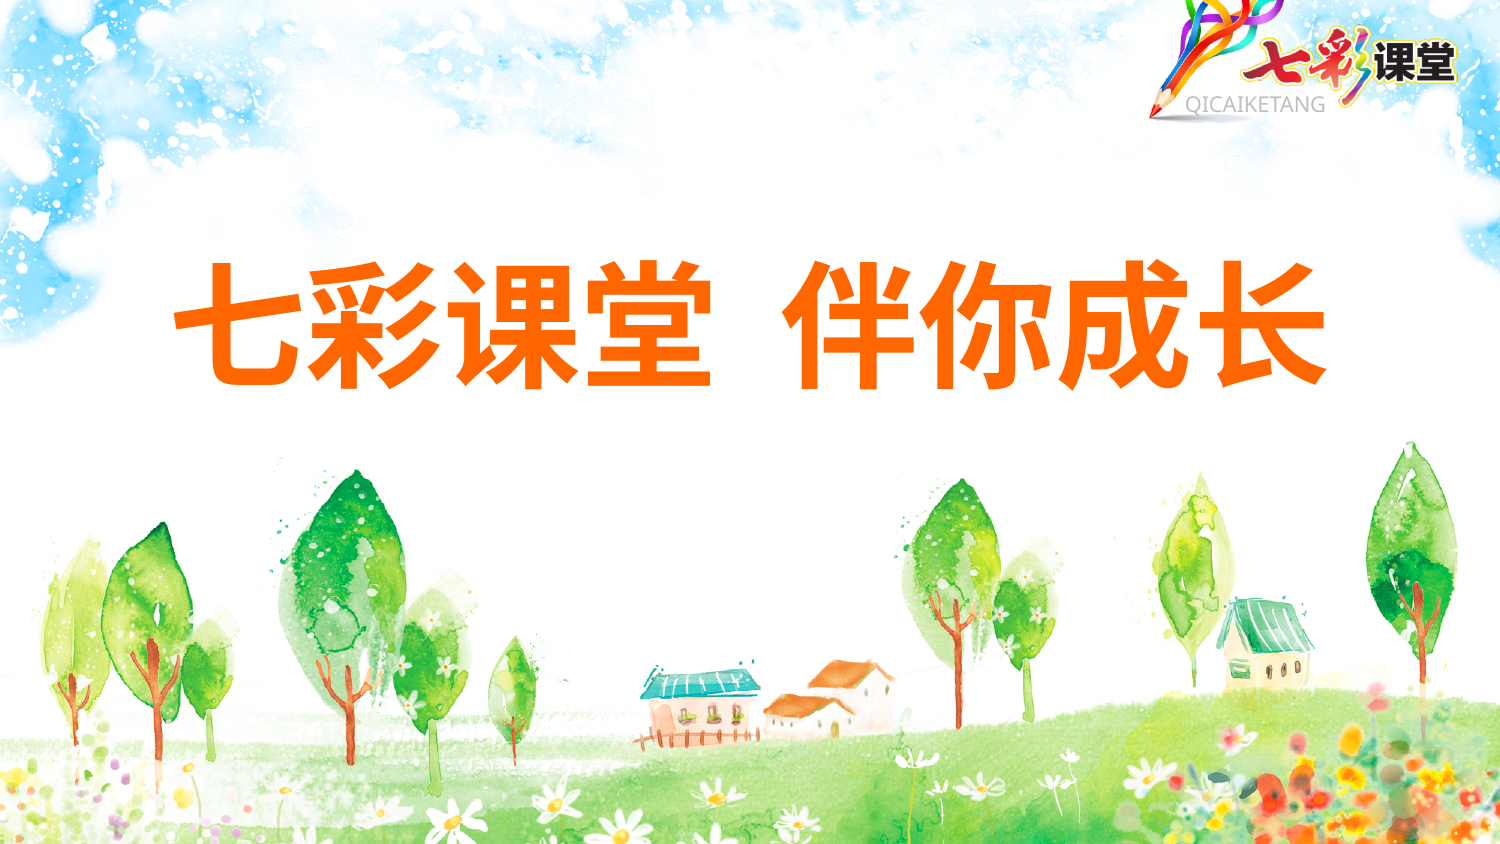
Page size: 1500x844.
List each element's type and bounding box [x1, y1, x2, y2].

picture [0, 0, 1500, 844]
text_box [1142, 0, 1460, 127]
